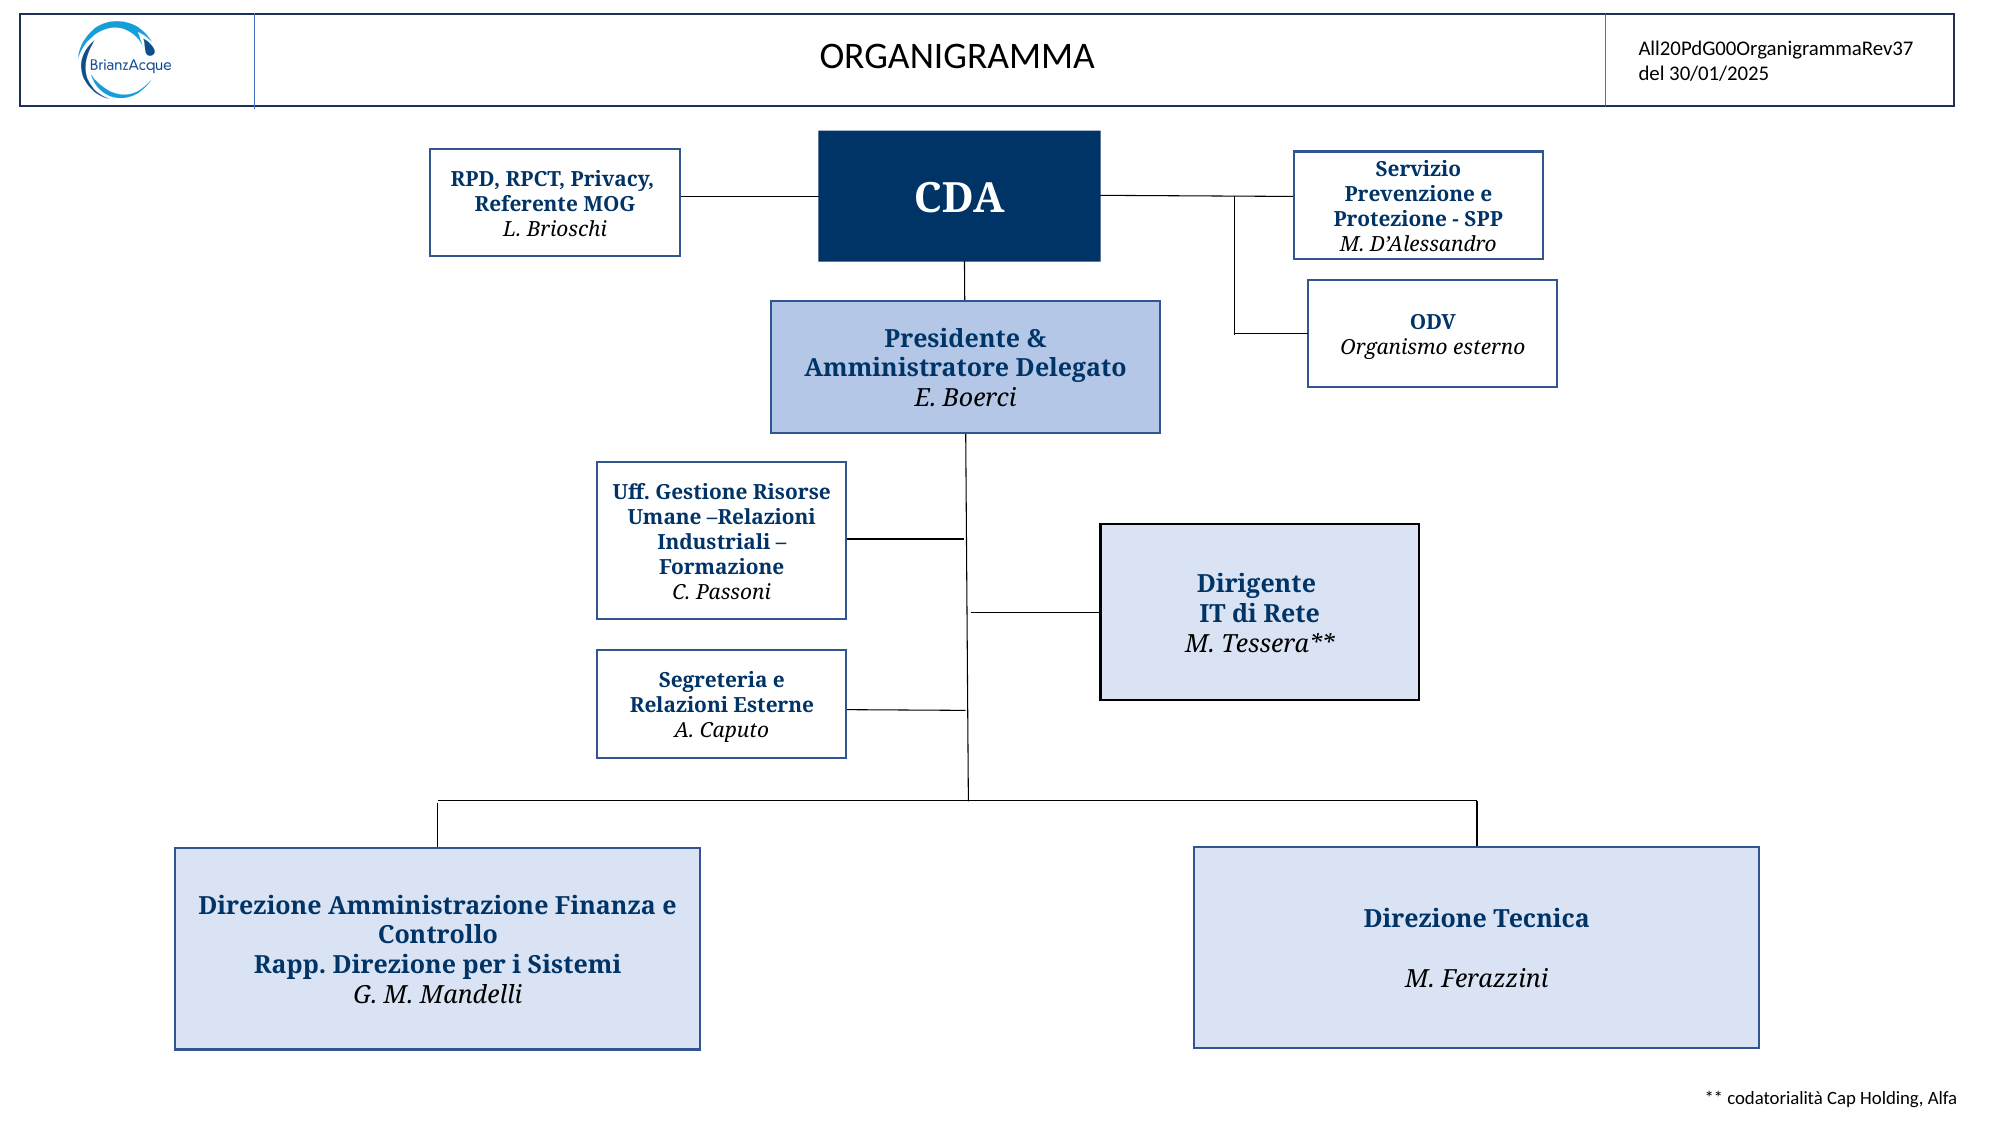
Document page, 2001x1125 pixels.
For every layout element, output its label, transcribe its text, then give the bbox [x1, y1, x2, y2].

text_box Segreteria e Relazioni Esterne A. Caputo [596, 649, 847, 759]
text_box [964, 239, 969, 800]
text_box Servizio Prevenzione e Protezione - SPP M. D’Alessandro [1293, 150, 1544, 260]
text_box RPD, RPCT, Privacy, Referente MOG L. Brioschi [429, 148, 681, 257]
text_box Uff. Gestione Risorse Umane –Relazioni Industriali – Formazione C. Passoni [596, 461, 847, 620]
text_box ODV Organismo esterno [1307, 279, 1558, 388]
text_box Dirigente IT di Rete M. Tessera** [1099, 523, 1420, 701]
text_box Direzione Amministrazione Finanza e Controllo Rapp. Direzione per i Sistemi G. M. Mandelli [174, 847, 701, 1051]
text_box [19, 13, 1955, 109]
text_box Presidente & Amministratore Delegato E. Boerci [969, 300, 1161, 434]
text_box ** codatorialità Cap Holding, Alfa [1689, 1078, 1973, 1117]
text_box Direzione Tecnica M. Ferazzini [1193, 846, 1760, 1049]
text_box CDA [818, 130, 1101, 262]
text_box Presidente & Amministratore Delegato E. Boerci [770, 300, 964, 434]
